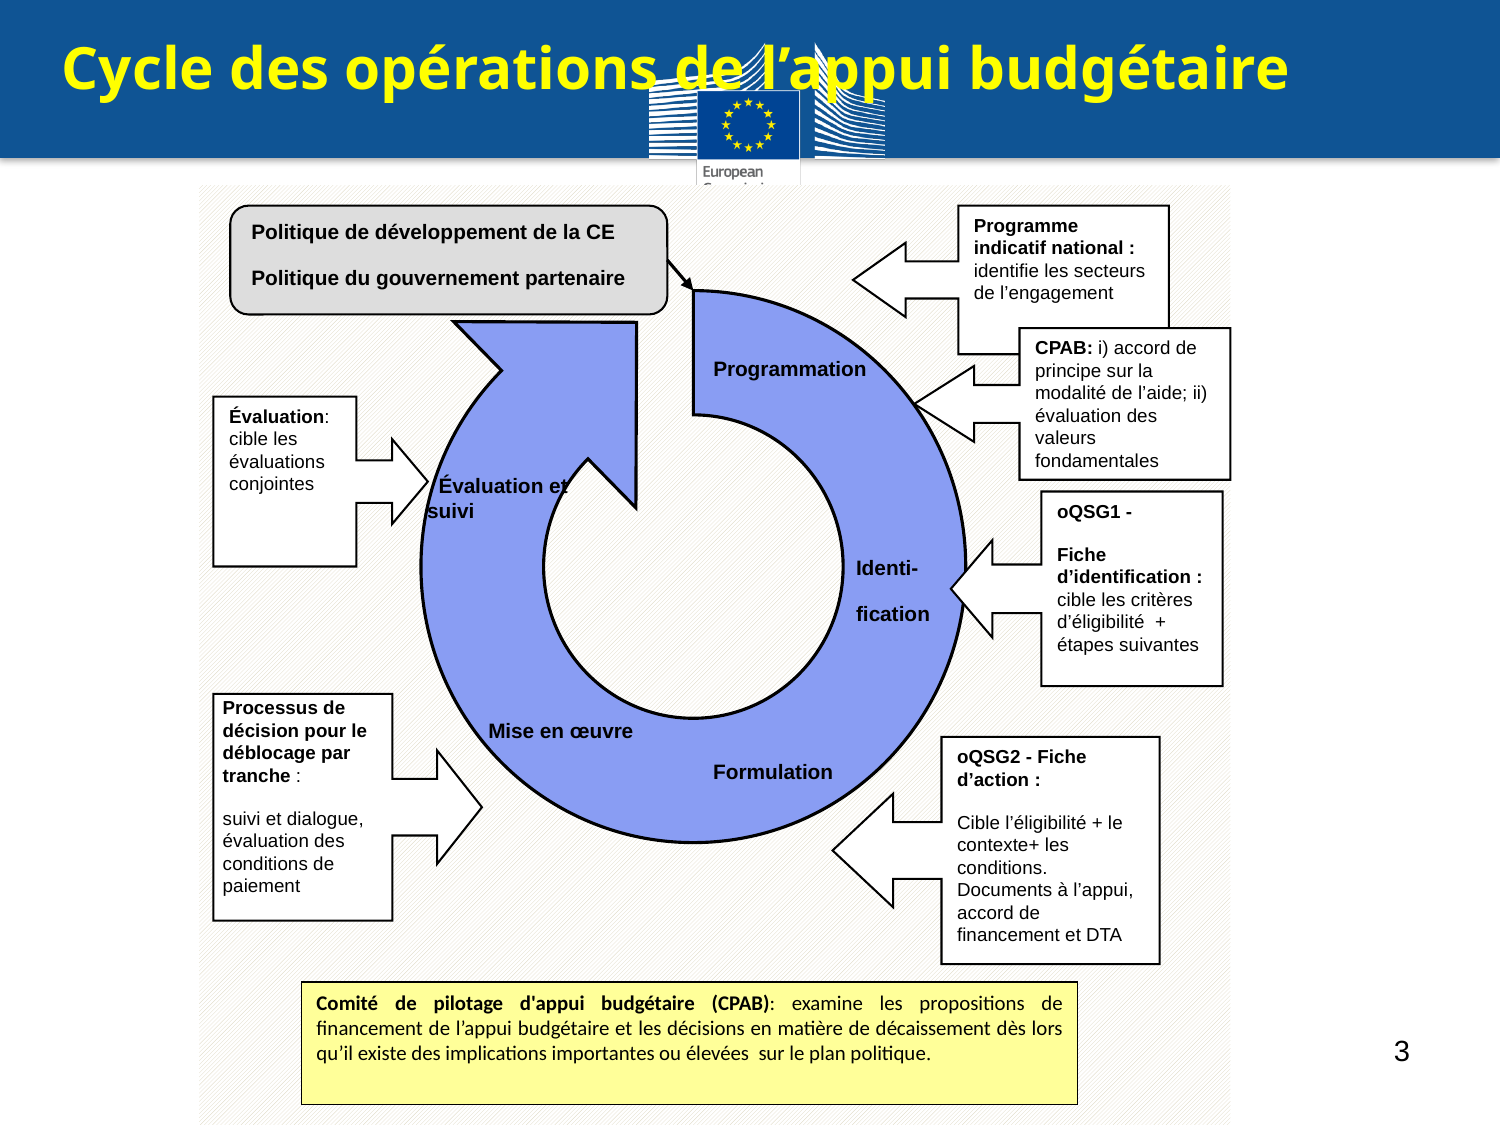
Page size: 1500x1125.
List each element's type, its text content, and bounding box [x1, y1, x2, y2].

slide_number 3 [1236, 1024, 1425, 1103]
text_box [198, 184, 1231, 1125]
title Cycle des opérations de l’appui budgétaire [46, 34, 1398, 97]
picture [649, 97, 885, 184]
